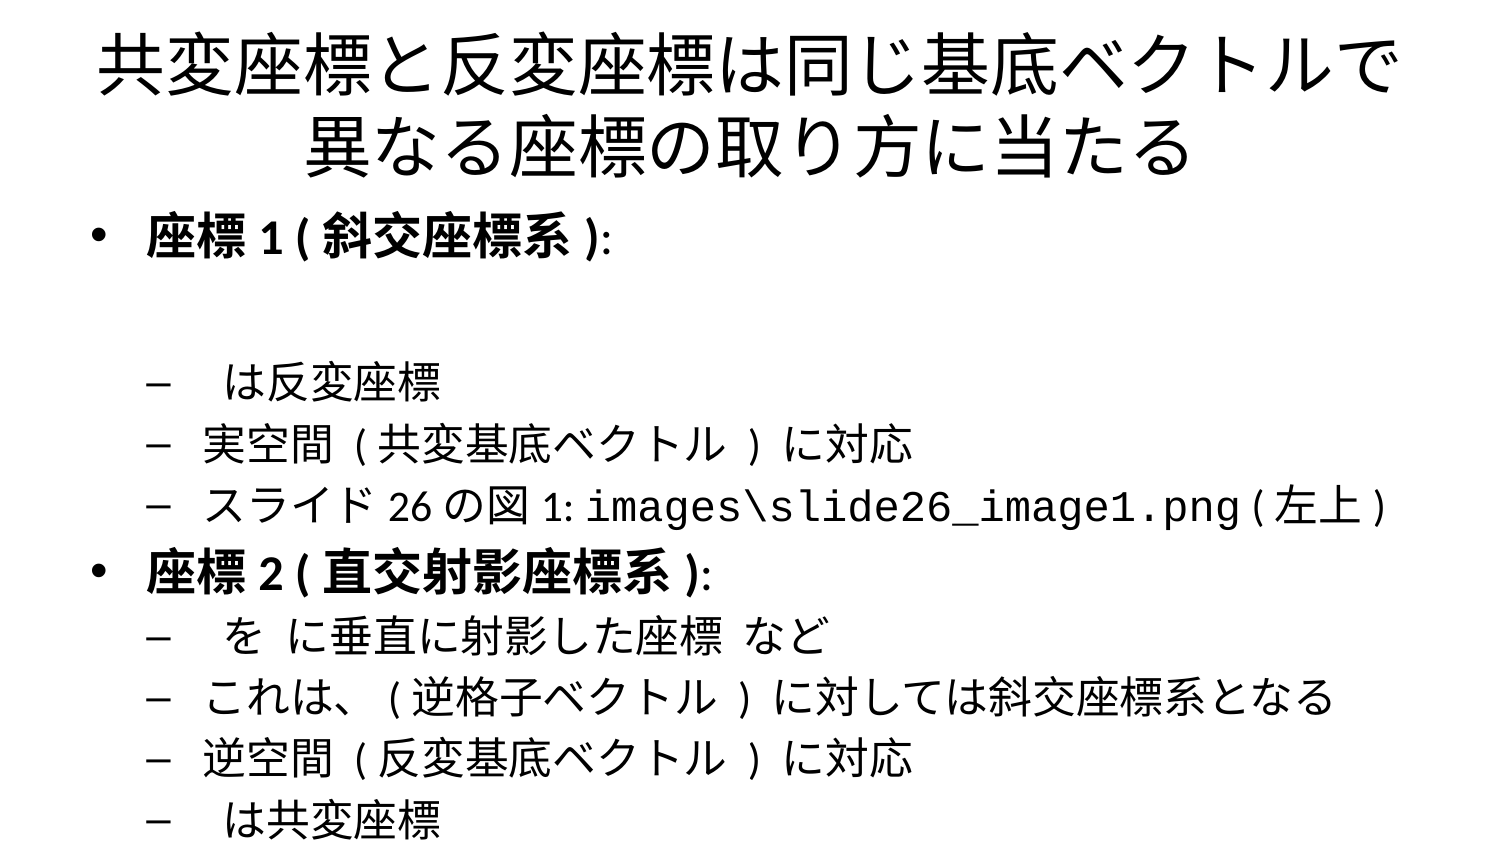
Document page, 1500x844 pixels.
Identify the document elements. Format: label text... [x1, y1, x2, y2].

title 共変座標と反変座標は同じ基底ベクトルで異なる座標の取り方に当たる [75, 33, 1425, 175]
